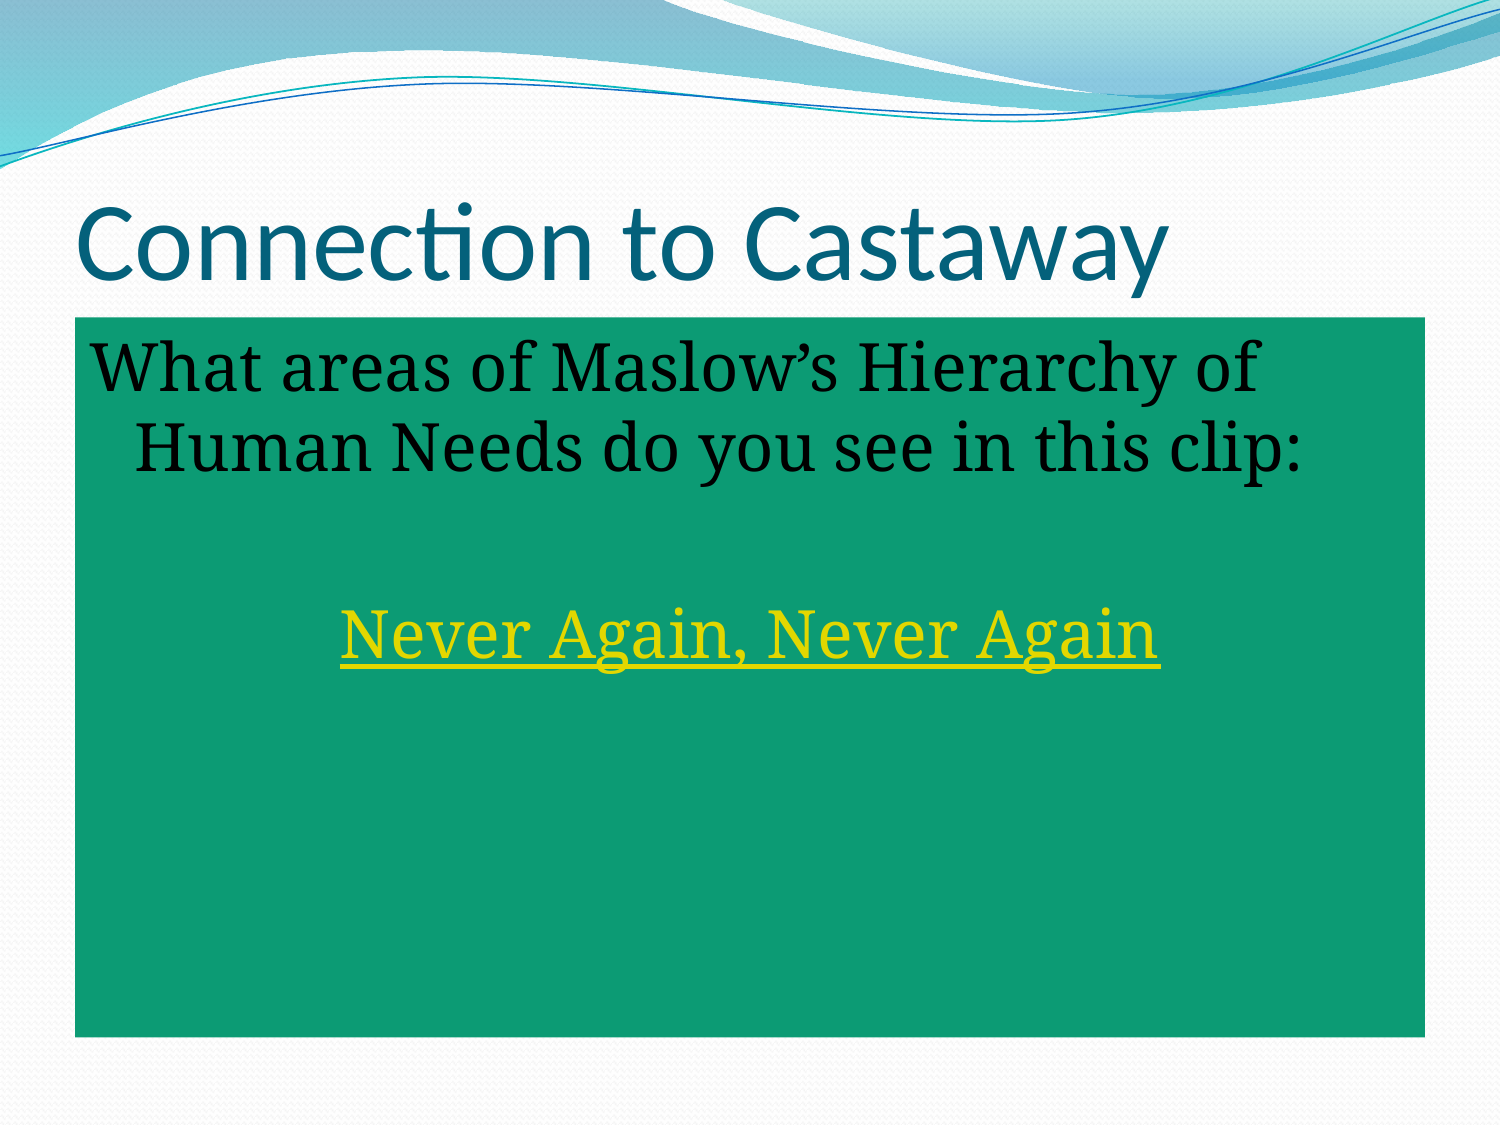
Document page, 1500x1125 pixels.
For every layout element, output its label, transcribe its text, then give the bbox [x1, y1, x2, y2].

title Connection to Castaway [75, 115, 1425, 303]
list What areas of Maslow’s Hierarchy of Human Needs do you see in this clip: Never Again, Never Again [75, 317, 1425, 1038]
